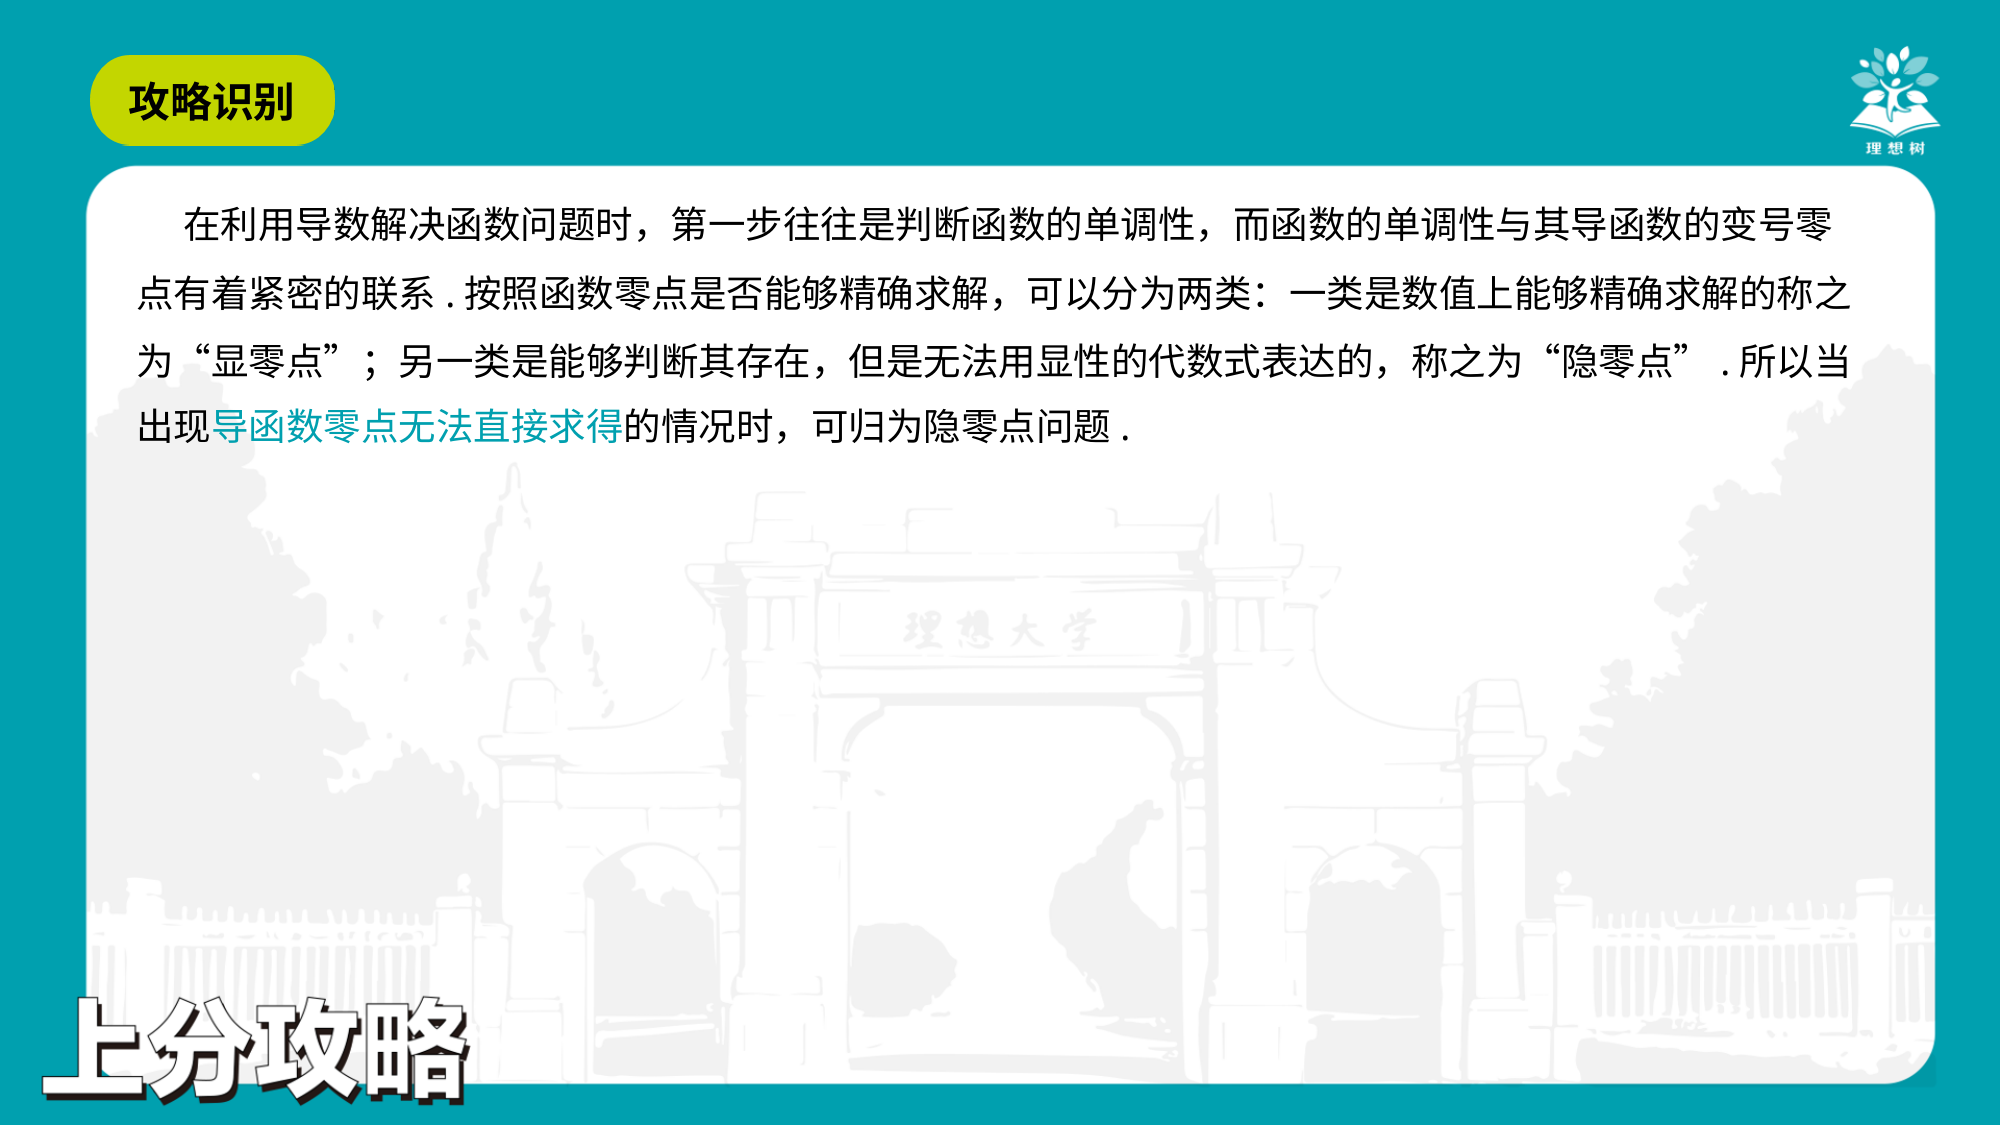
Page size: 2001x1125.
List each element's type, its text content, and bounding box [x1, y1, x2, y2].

text_box 在利用导数解决函数问题时，第一步往往是判断函数的单调性，而函数的单调性与其导函数的变号零 点有着紧密的联系.按照函数零点是否能够精确求解，可以分为两类：一类是数值上能够精确求解的称之 为“显零点”；另一类是能够判断其存在，但是无法用显性的代数式表达的，称之为“隐零点”.所以当 出现导函数零点无法直接求得的情况时，可归为隐零点问题. [136, 177, 1865, 442]
picture [0, 0, 2000, 1125]
